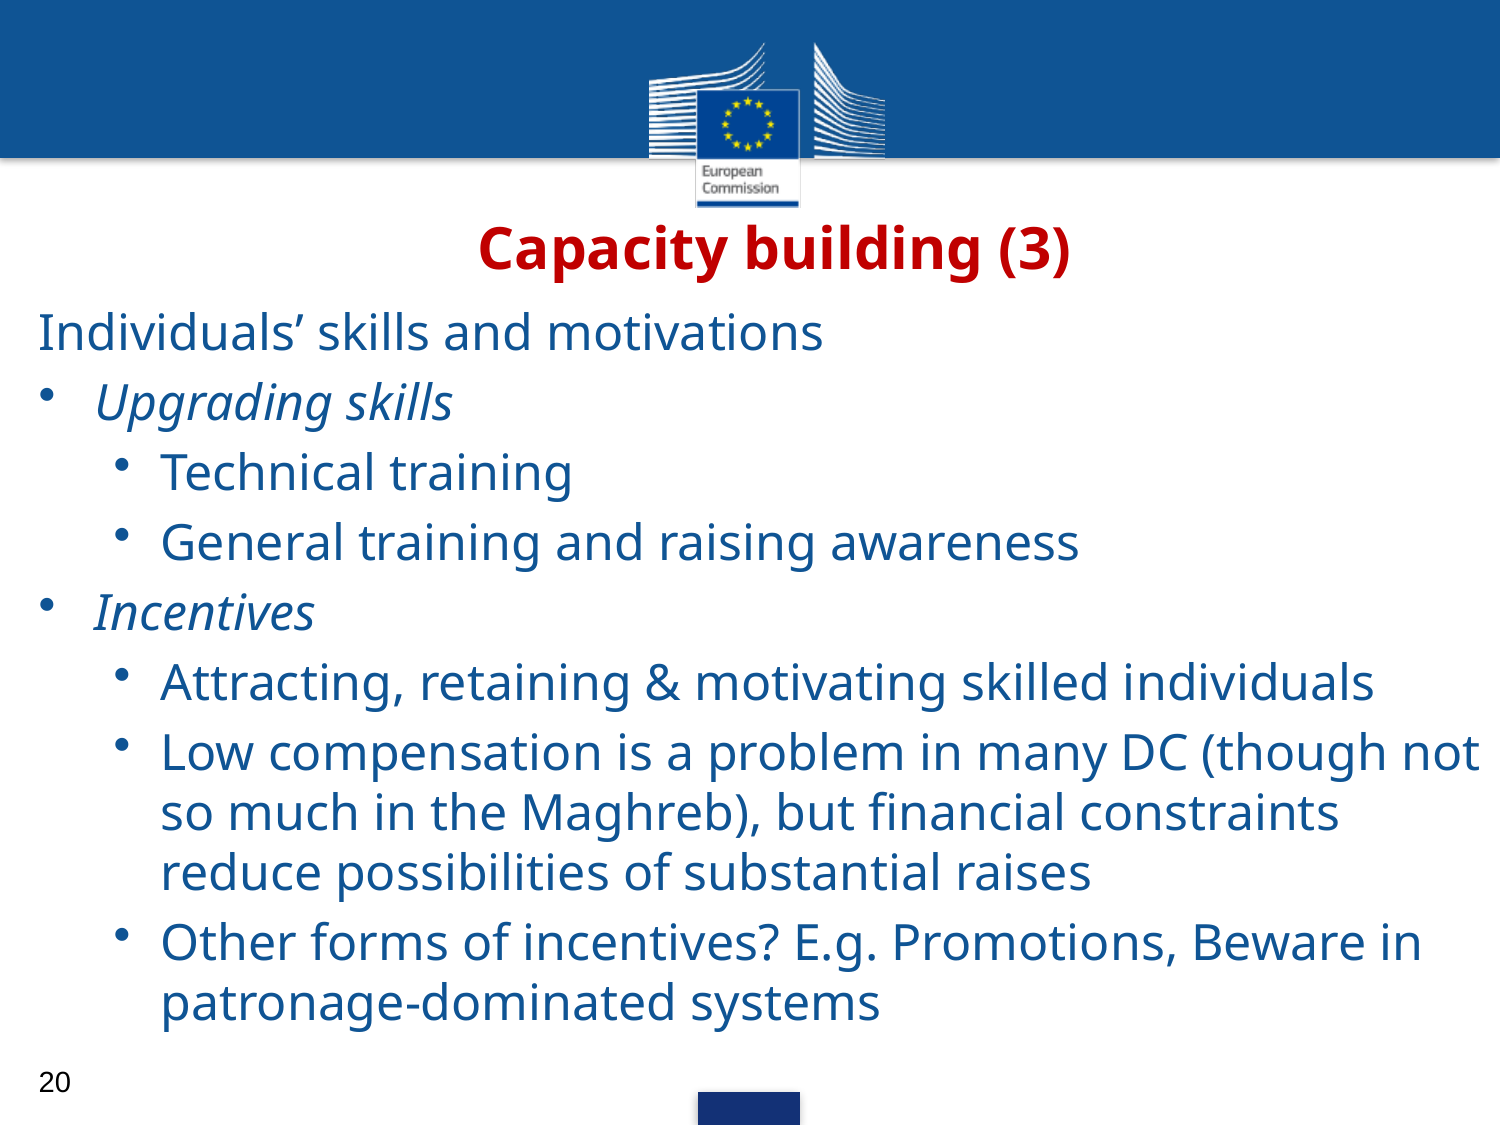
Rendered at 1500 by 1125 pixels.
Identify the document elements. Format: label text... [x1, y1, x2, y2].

picture [649, 42, 885, 199]
title Capacity building (3) [70, 199, 1421, 294]
slide_number 20 [23, 1027, 499, 1106]
list Individuals’ skills and motivations Upgrading skills Technical training General training and raising awareness Incentives Attracting, retaining & motivating skilled individuals Low compensation is a problem in many DC (though not so much in the Maghreb), but financial constraints reduce possibilities of substantial raises Other forms of incentives? E.g. Promotions, Beware in patronage-dominated systems [23, 293, 1500, 1067]
